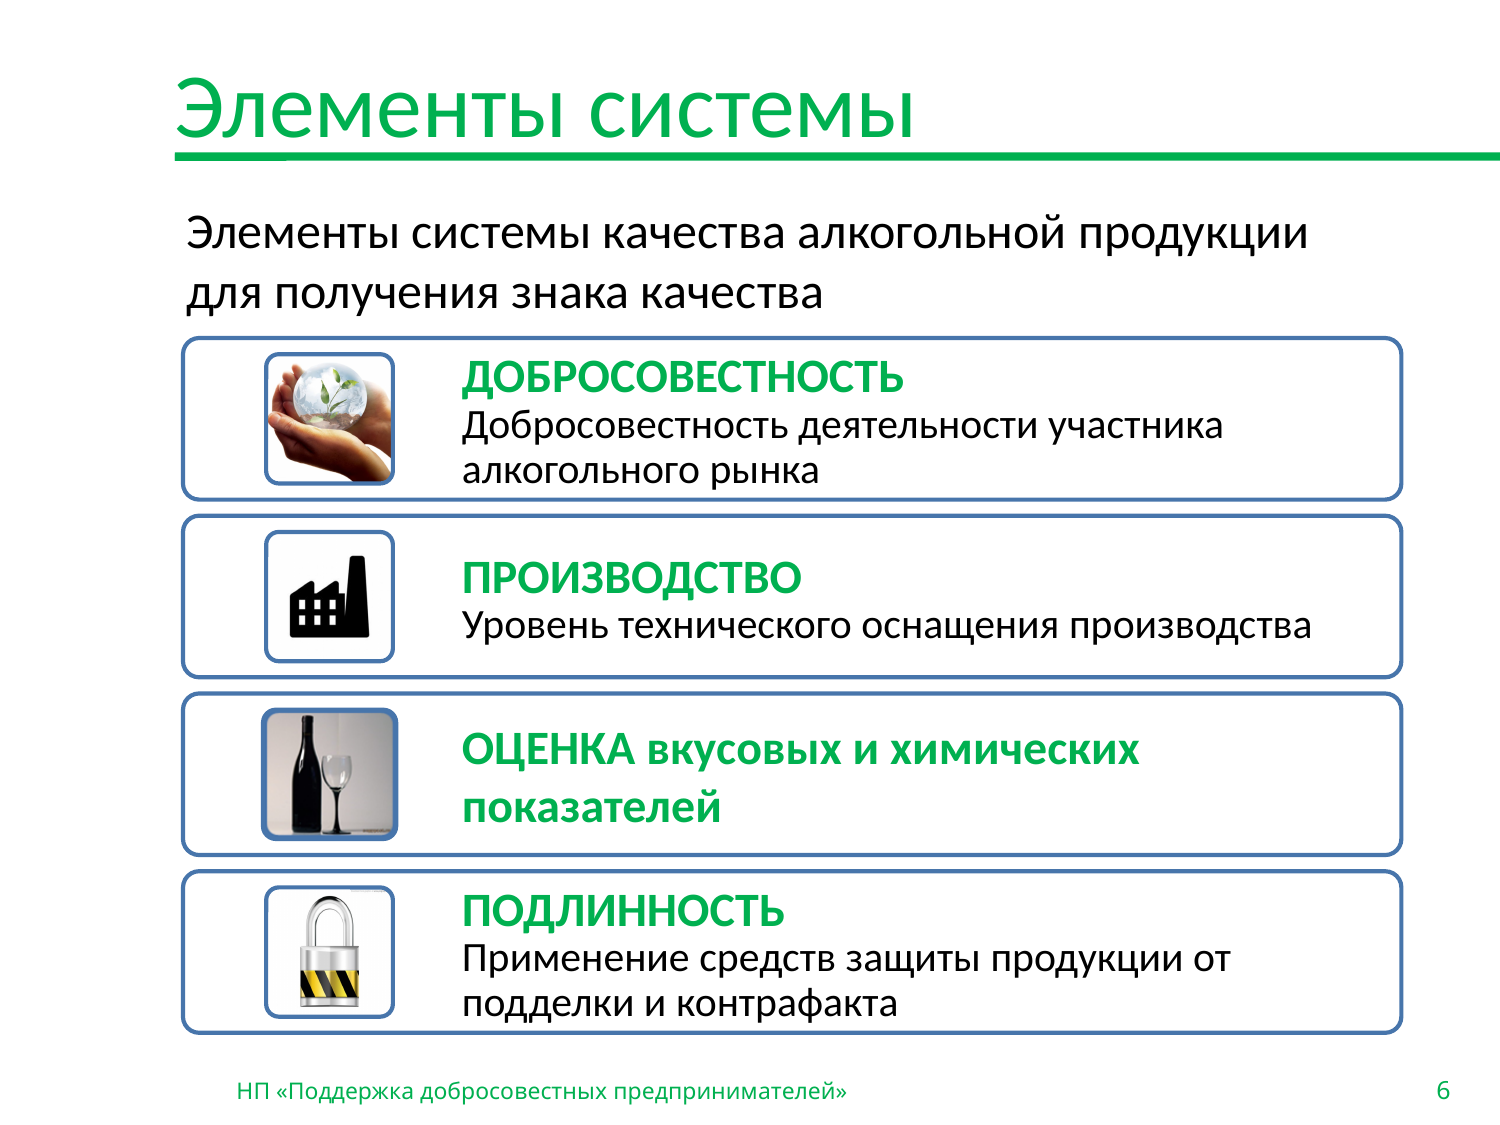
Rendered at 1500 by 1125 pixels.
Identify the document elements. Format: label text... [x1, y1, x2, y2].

text_box Элементы системы [159, 7, 1402, 195]
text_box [182, 337, 1402, 1034]
text_box Элементы системы качества алкогольной продукции для получения знака качества [171, 191, 1471, 630]
